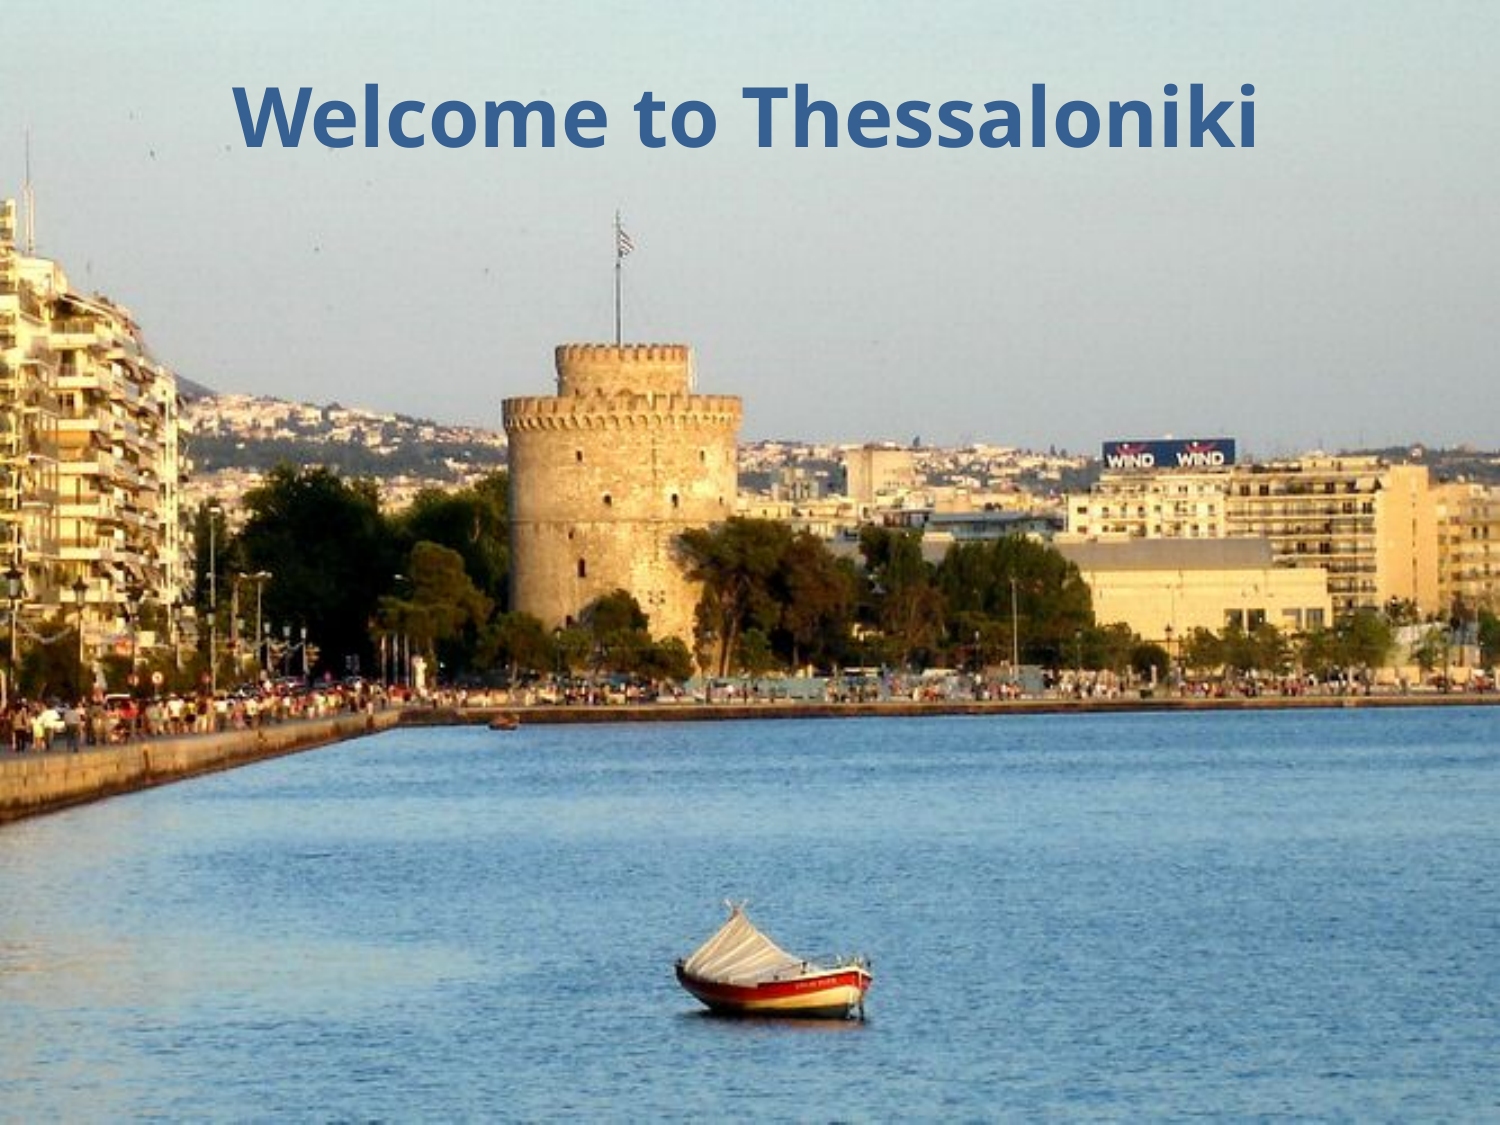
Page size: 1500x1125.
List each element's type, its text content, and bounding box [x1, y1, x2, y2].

picture [0, 0, 1500, 1125]
text_box Welcome to Thessaloniki [183, 57, 1311, 172]
